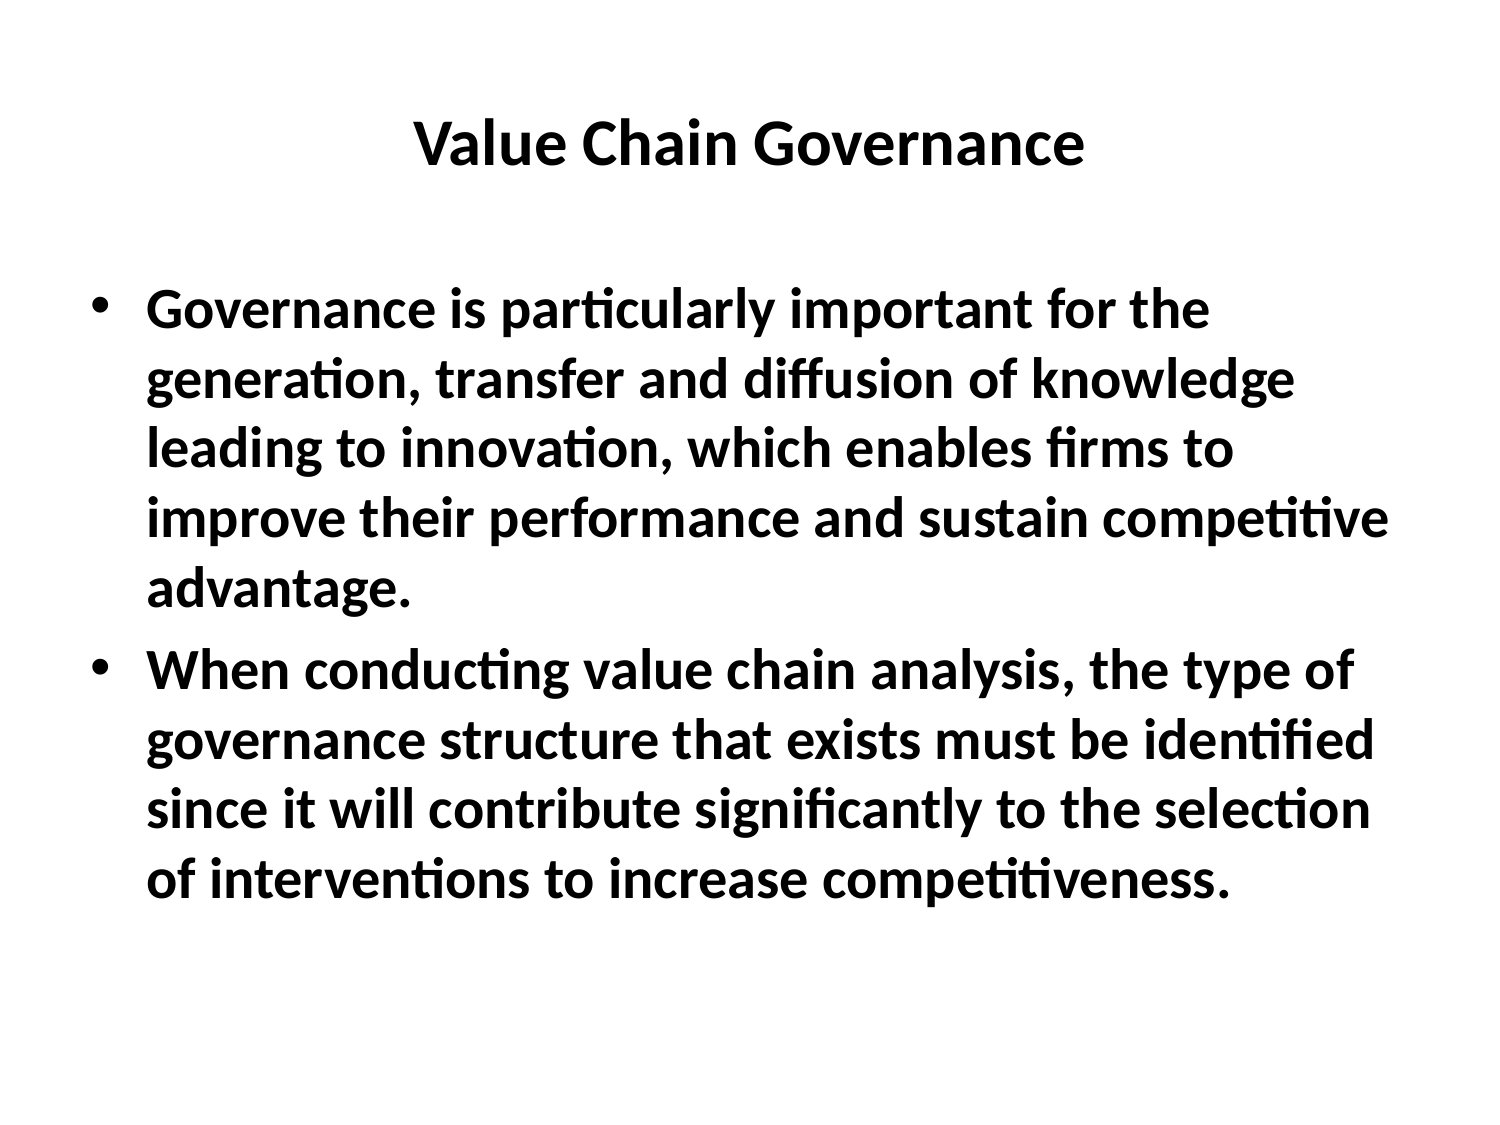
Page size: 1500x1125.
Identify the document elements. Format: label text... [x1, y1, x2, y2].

title Value Chain Governance [75, 45, 1425, 233]
list Governance is particularly important for the generation, transfer and diffusion of knowledge leading to innovation, which enables firms to improve their performance and sustain competitive advantage. When conducting value chain analysis, the type of governance structure that exists must be identified since it will contribute significantly to the selection of interventions to increase competitiveness. [75, 262, 1425, 1005]
